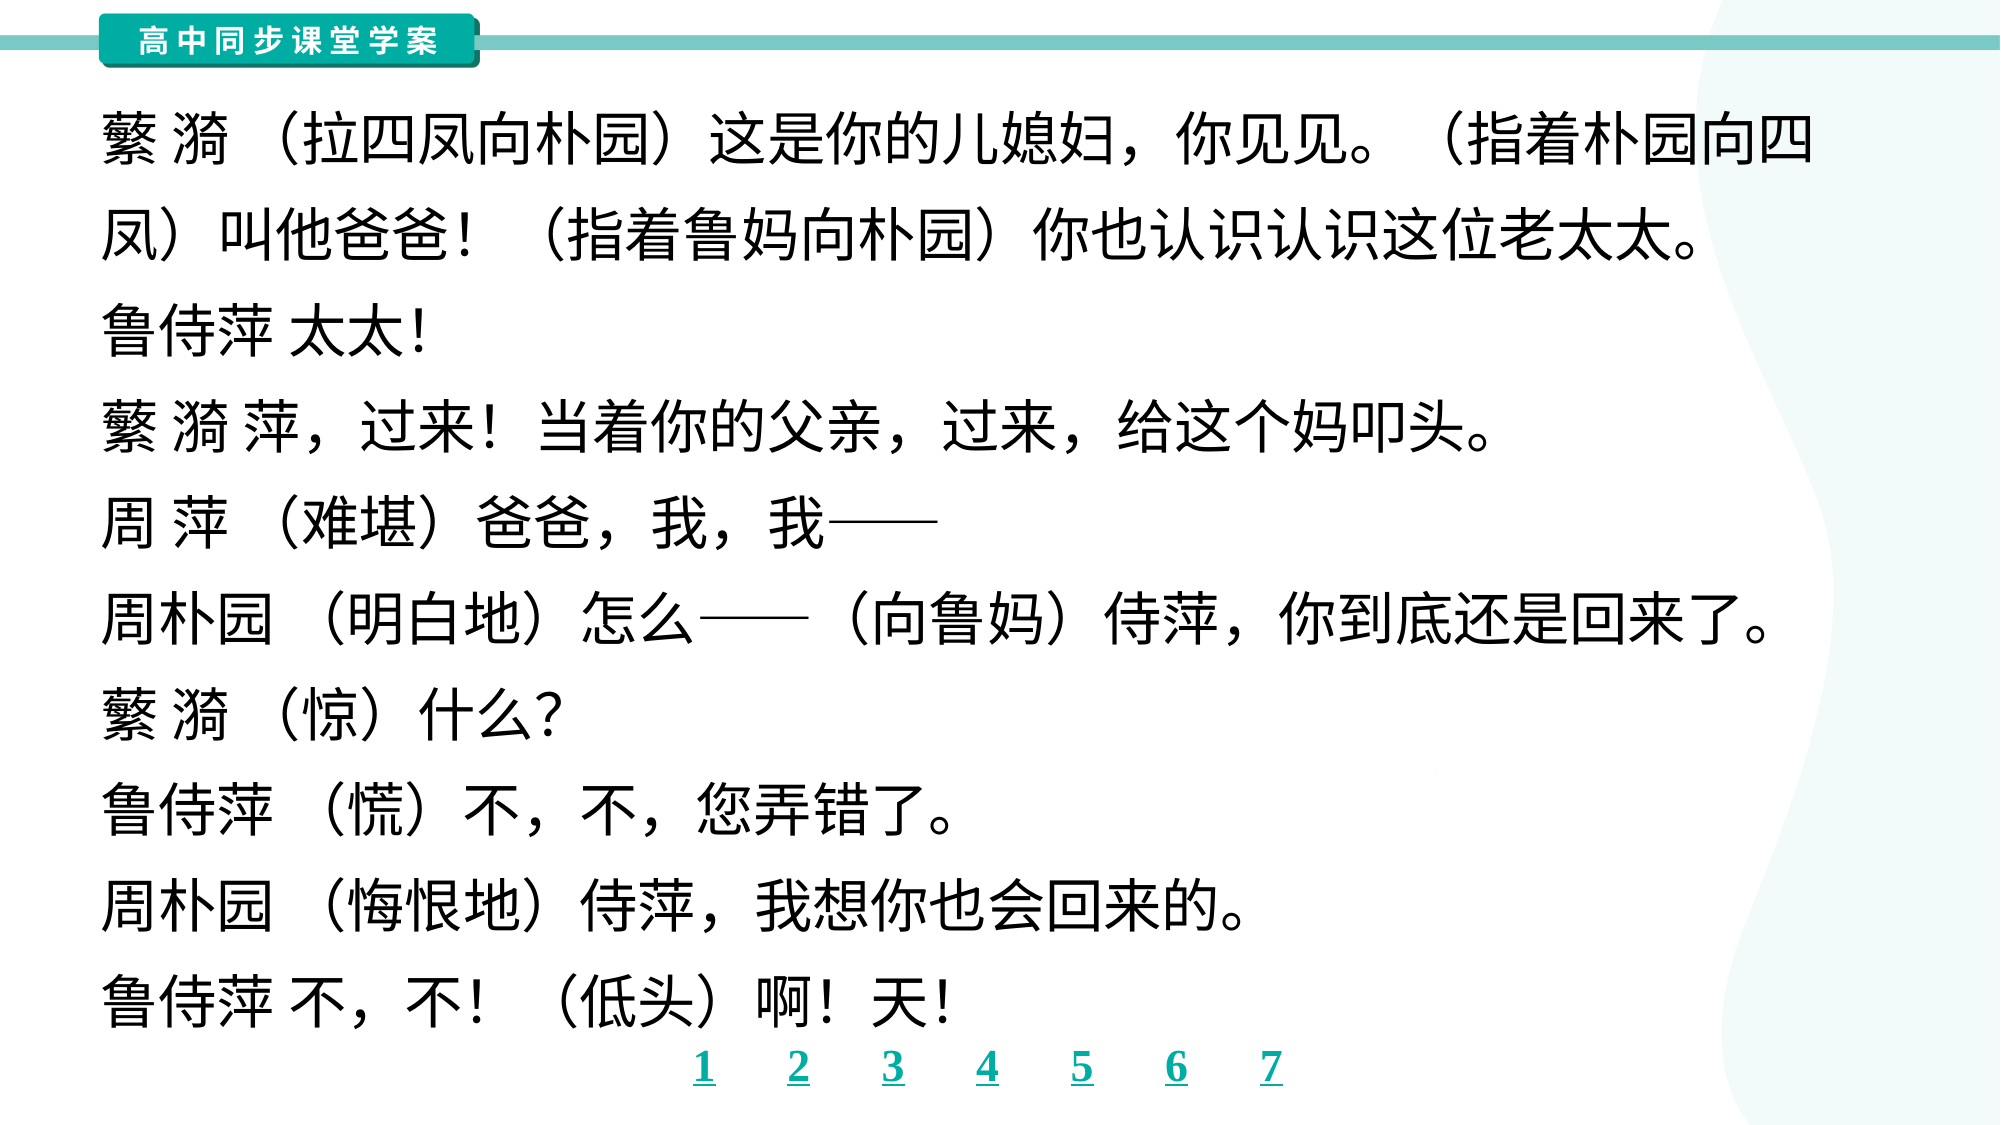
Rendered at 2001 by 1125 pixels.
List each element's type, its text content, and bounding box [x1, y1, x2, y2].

picture [0, 0, 2000, 1125]
text_box 蘩 漪 （拉四凤向朴园）这是你的儿媳妇，你见见。（指着朴园向四 凤）叫他爸爸！（指着鲁妈向朴园）你也认识认识这位老太太。 鲁侍萍 太太！ 蘩 漪 萍，过来！当着你的父亲，过来，给这个妈叩头。 周 萍 （难堪）爸爸，我，我—— 周朴园 （明白地）怎么——（向鲁妈）侍萍，你到底还是回来了。 蘩 漪 （惊）什么？ 鲁侍萍 （慌）不，不，您弄错了。 周朴园 （悔恨地）侍萍，我想你也会回来的。 鲁侍萍 不，不！（低头）啊！天！ [100, 76, 1899, 1036]
